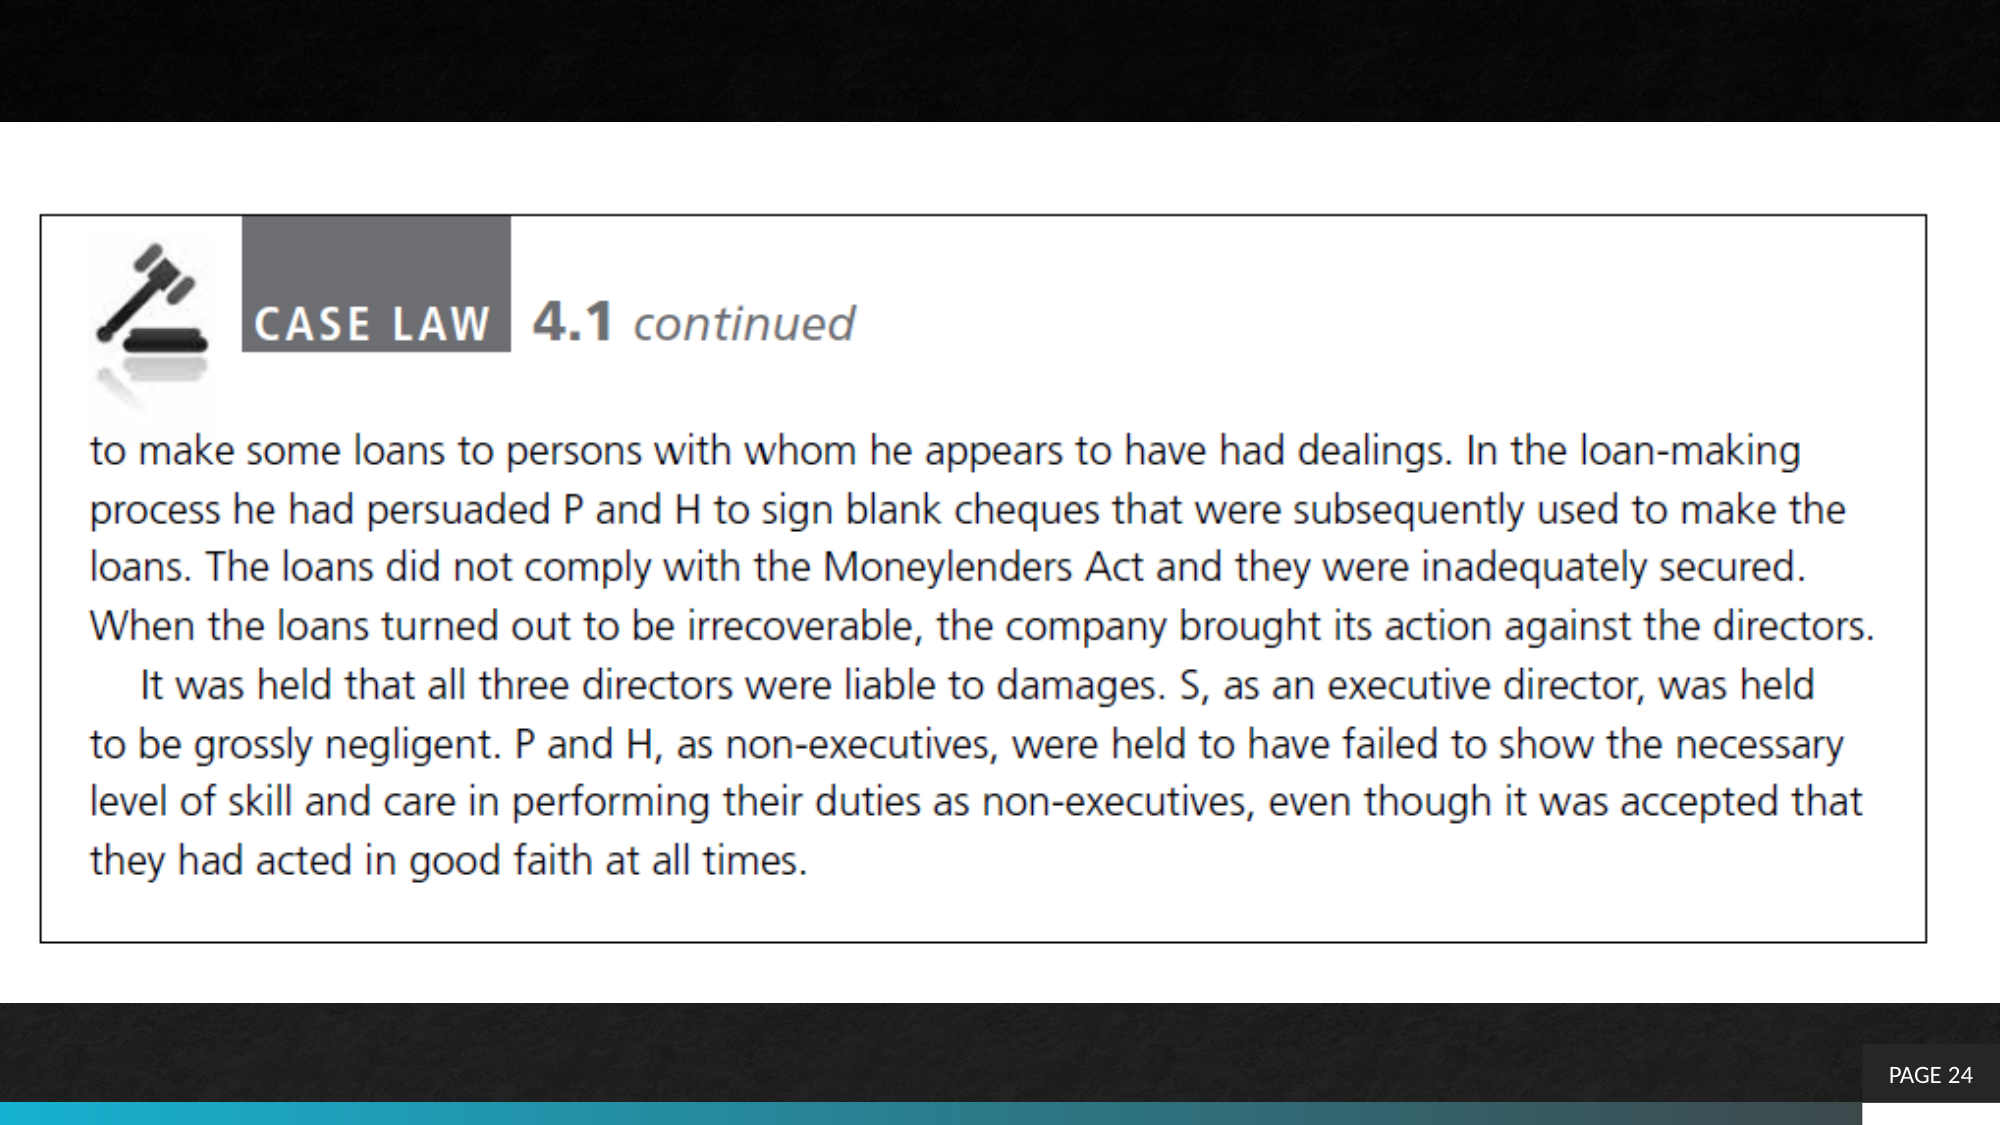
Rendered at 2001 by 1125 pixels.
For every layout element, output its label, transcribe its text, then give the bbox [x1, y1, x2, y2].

picture [0, 0, 2000, 1103]
slide_number PAGE 24 [1862, 1043, 2000, 1103]
